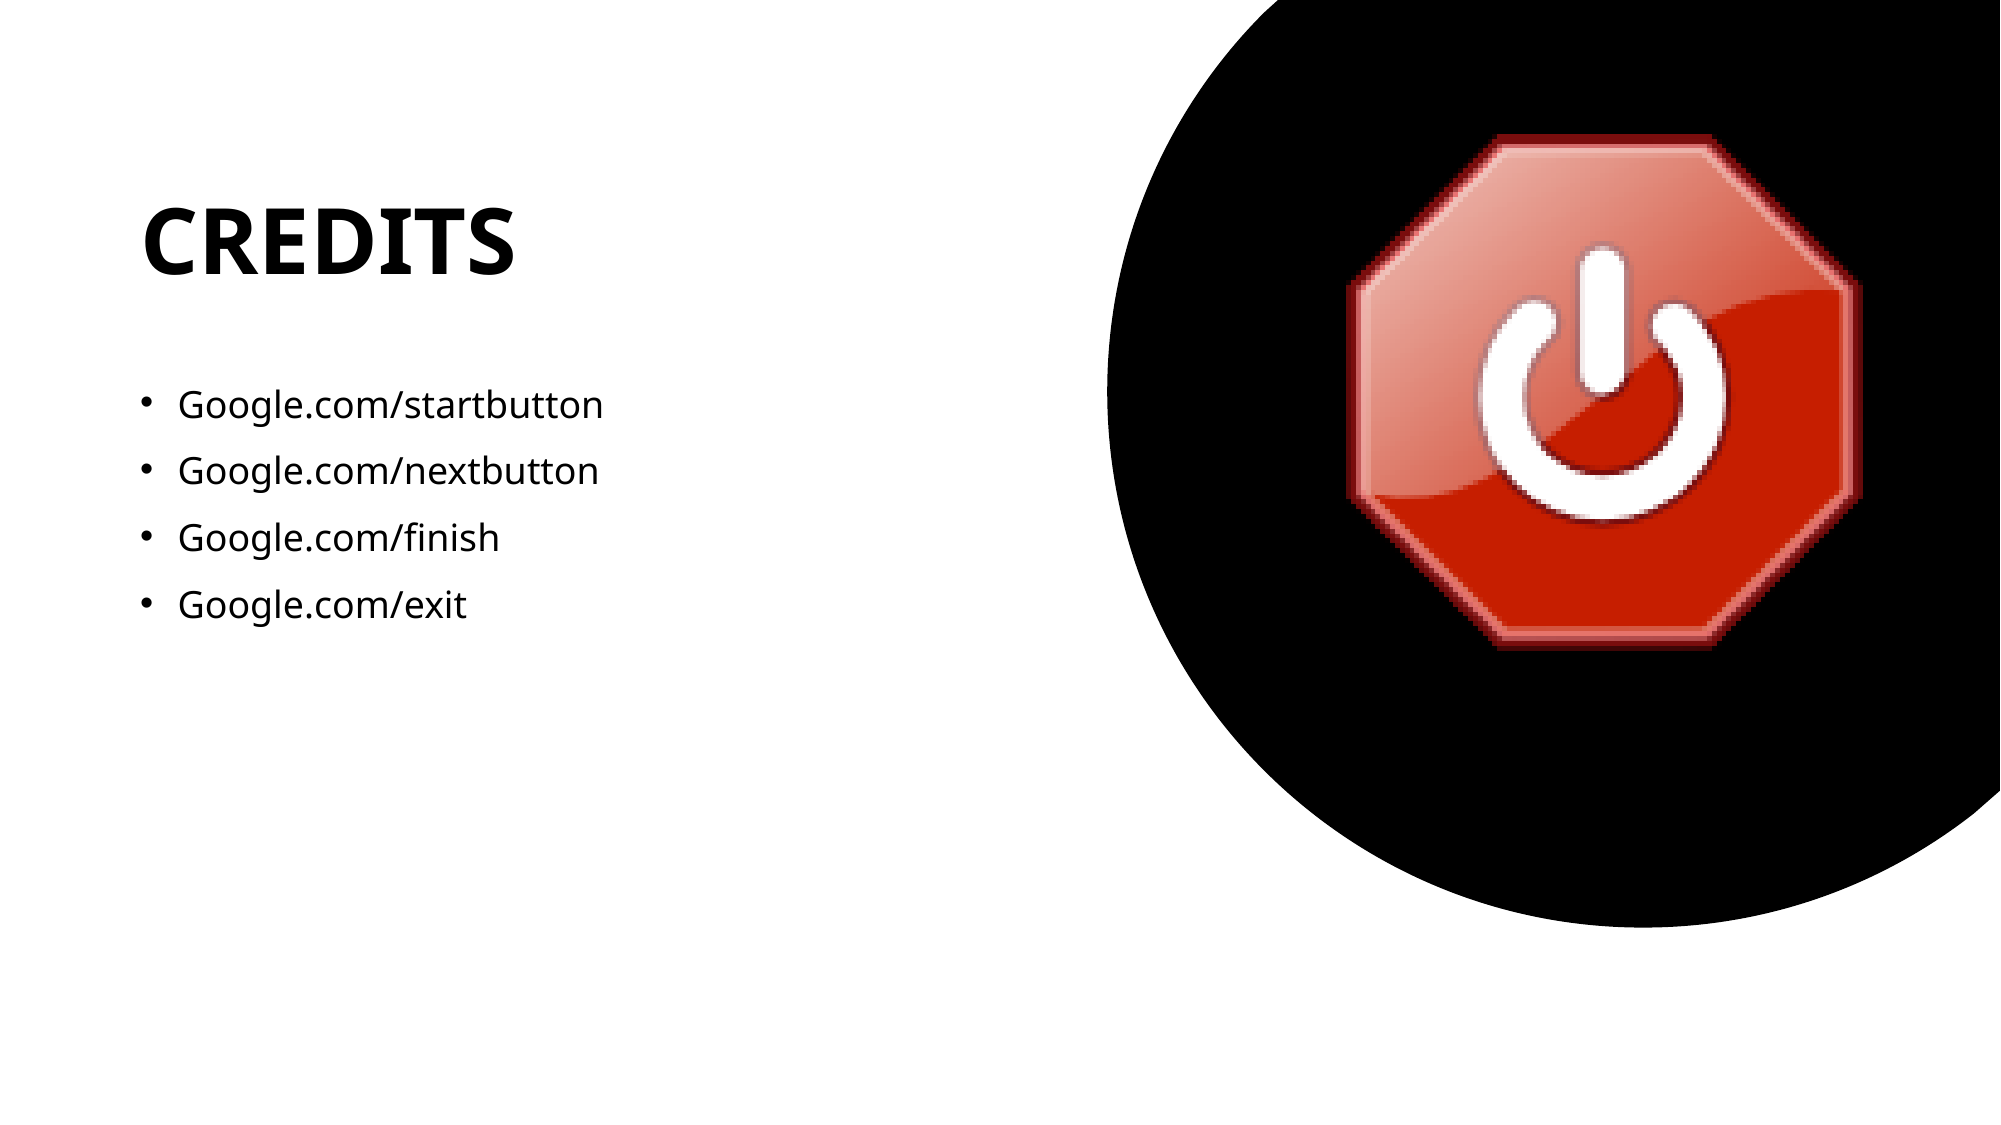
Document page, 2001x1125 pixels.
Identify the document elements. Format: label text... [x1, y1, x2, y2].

title CREDITS [125, 131, 997, 350]
text_box [1078, 0, 2000, 959]
text_box [1106, 0, 2000, 929]
picture [1293, 105, 1917, 729]
list Google.com/startbutton Google.com/nextbutton Google.com/finish Google.com/exit [125, 373, 997, 928]
